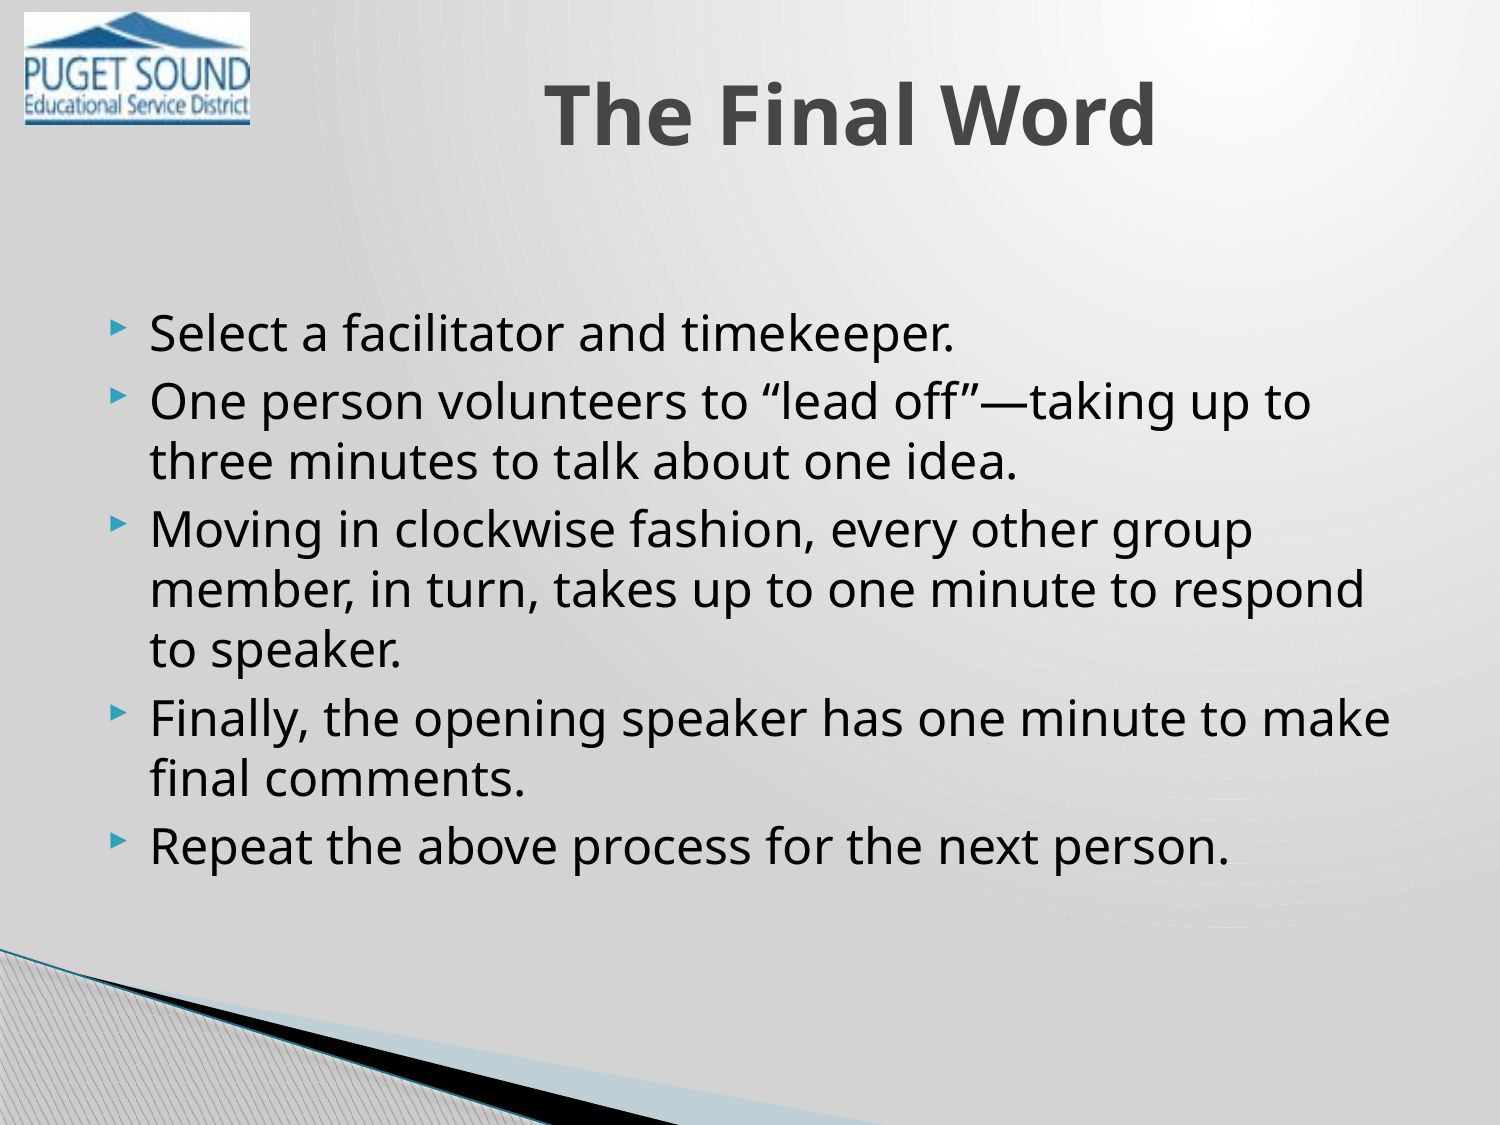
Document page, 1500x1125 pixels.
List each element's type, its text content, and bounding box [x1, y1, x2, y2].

list Select a facilitator and timekeeper. One person volunteers to “lead off”—taking up to three minutes to talk about one idea. Moving in clockwise fashion, every other group member, in turn, takes up to one minute to respond to speaker. Finally, the opening speaker has one minute to make final comments. Repeat the above process for the next person. [75, 293, 1425, 1050]
picture [24, 12, 250, 125]
title The Final Word [278, 37, 1425, 188]
